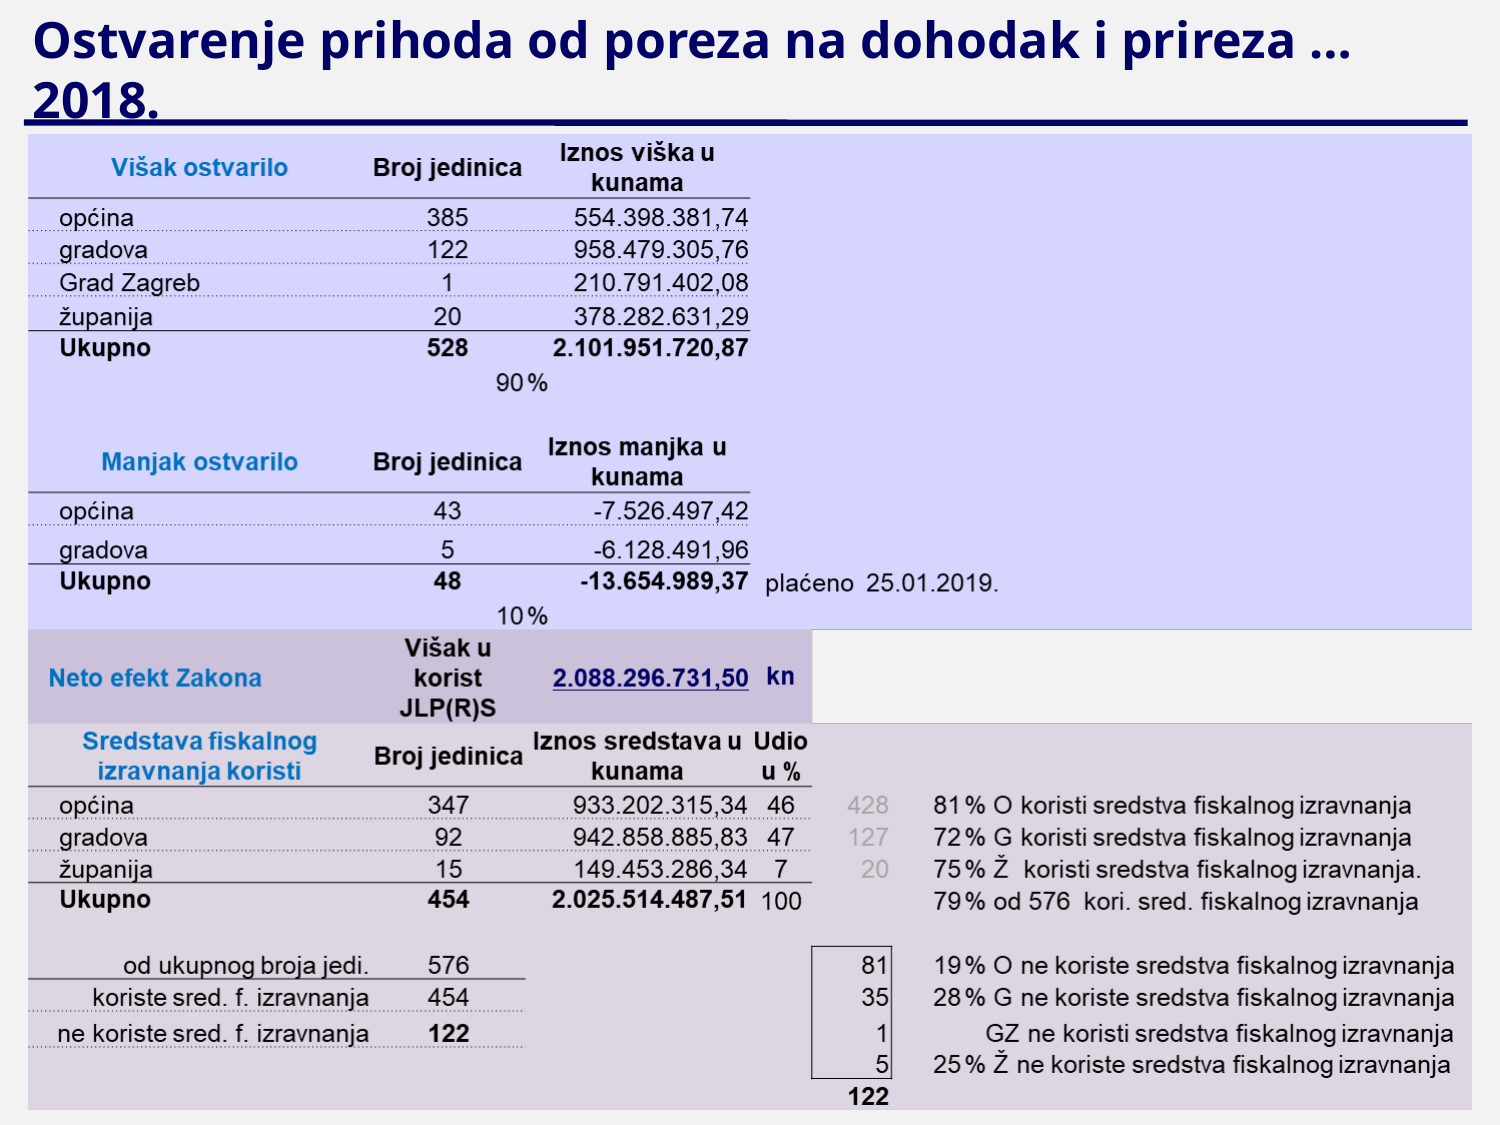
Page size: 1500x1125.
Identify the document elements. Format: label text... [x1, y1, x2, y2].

title Ostvarenje prihoda od poreza na dohodak i prireza … 2018. [17, 0, 1483, 138]
picture [28, 129, 1472, 1125]
